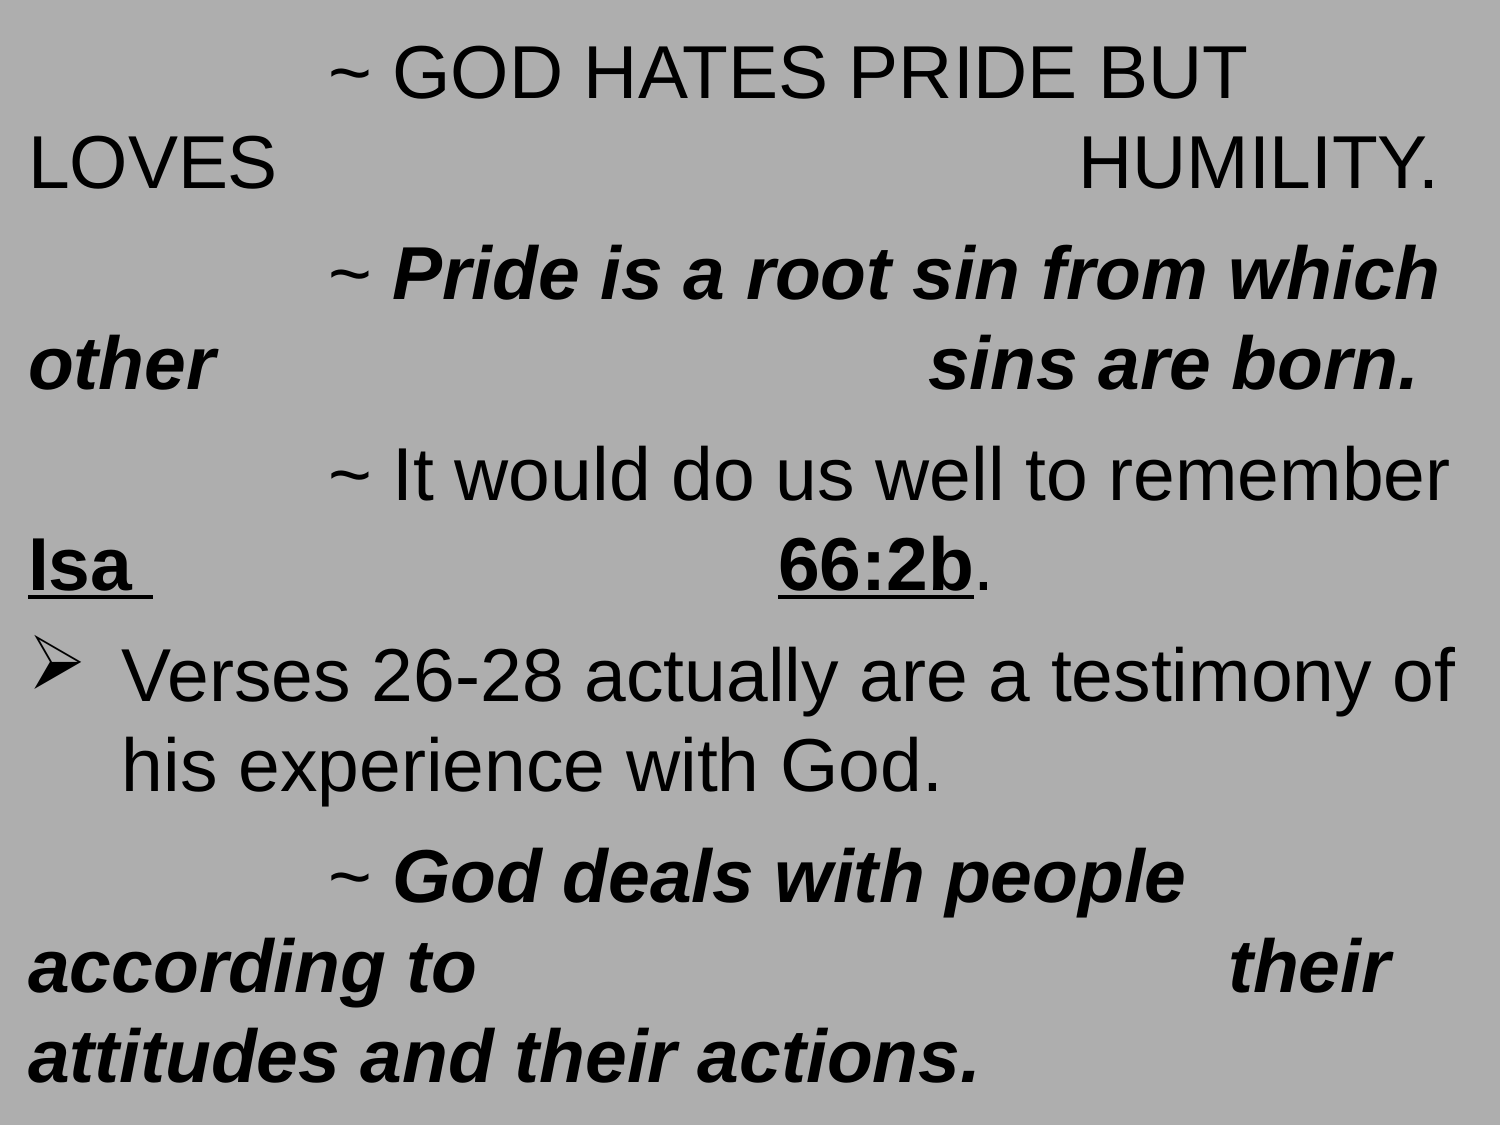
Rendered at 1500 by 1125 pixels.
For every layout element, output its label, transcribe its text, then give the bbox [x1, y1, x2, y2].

subtitle ~ GOD HATES PRIDE BUT LOVES HUMILITY. ~ Pride is a root sin from which other sins are born. ~ It would do us well to remember Isa 66:2b. Verses 26-28 actually are a testimony of his experience with God. ~ God deals with people according to their attitudes and their actions. [13, 16, 1489, 1108]
